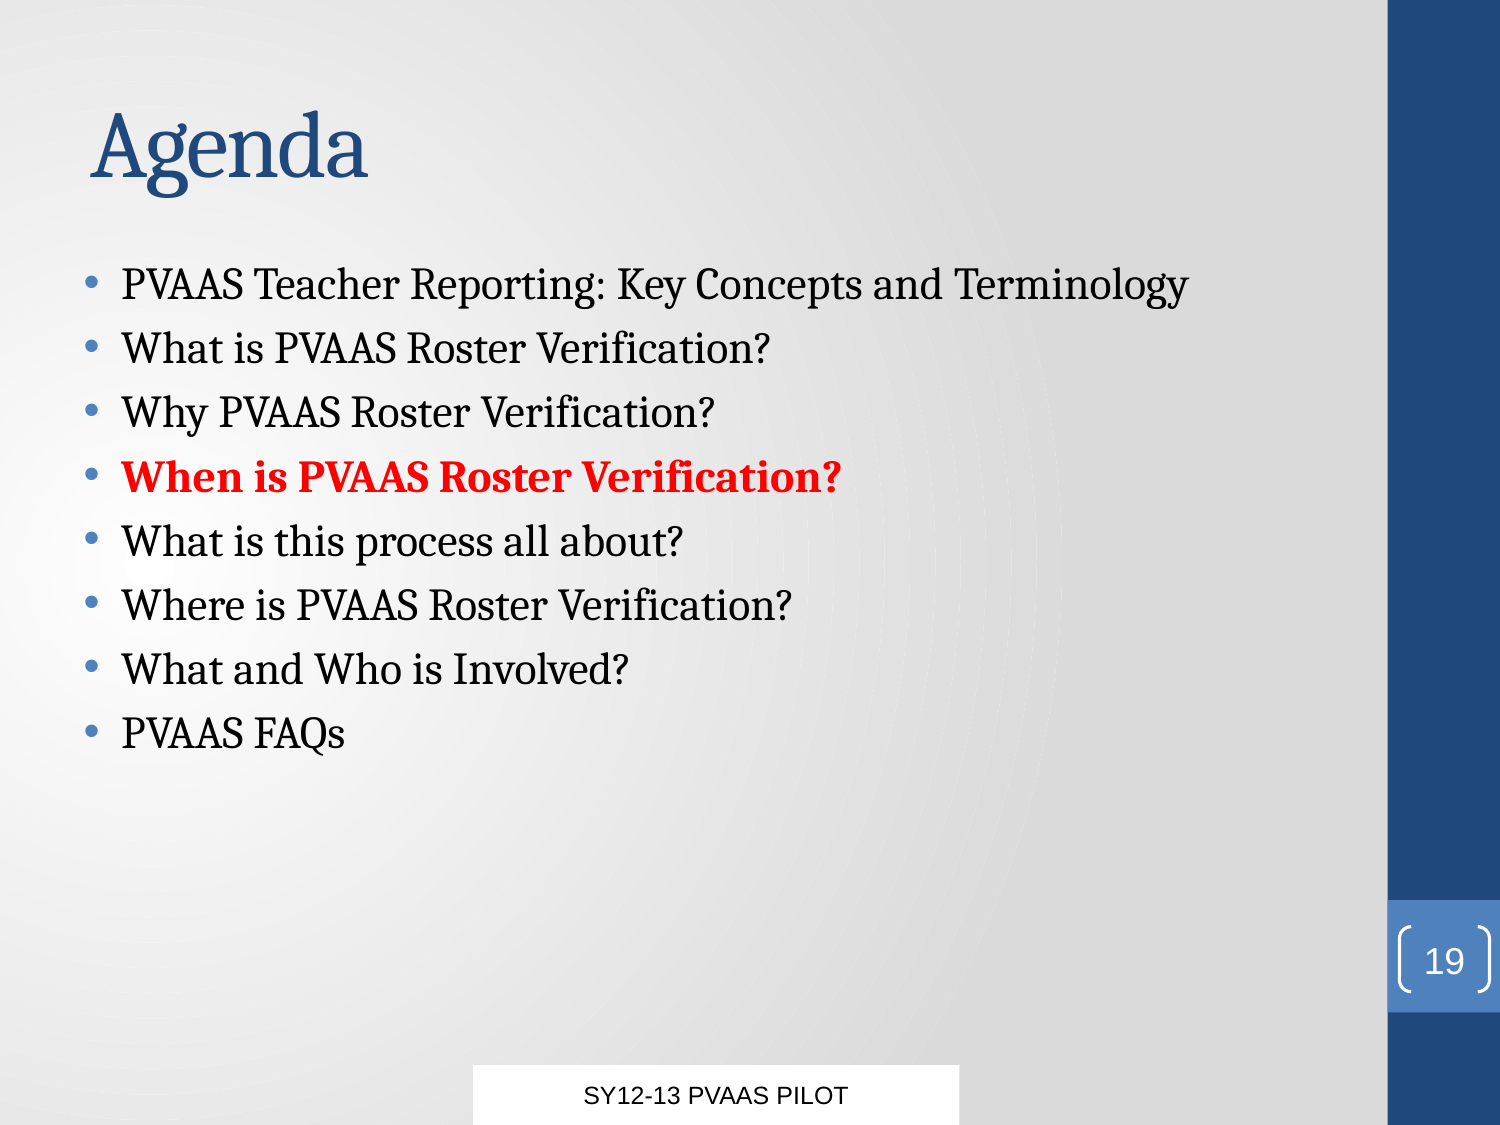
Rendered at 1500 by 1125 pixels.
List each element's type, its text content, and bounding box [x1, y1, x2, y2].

slide_number 19 [1397, 925, 1492, 994]
title Agenda [75, 45, 1325, 233]
footer SY12-13 PVAAS PILOT [473, 1065, 960, 1125]
list PVAAS Teacher Reporting: Key Concepts and Terminology What is PVAAS Roster Verification? Why PVAAS Roster Verification? When is PVAAS Roster Verification? What is this process all about? Where is PVAAS Roster Verification? What and Who is Involved? PVAAS FAQs [49, 246, 1360, 973]
